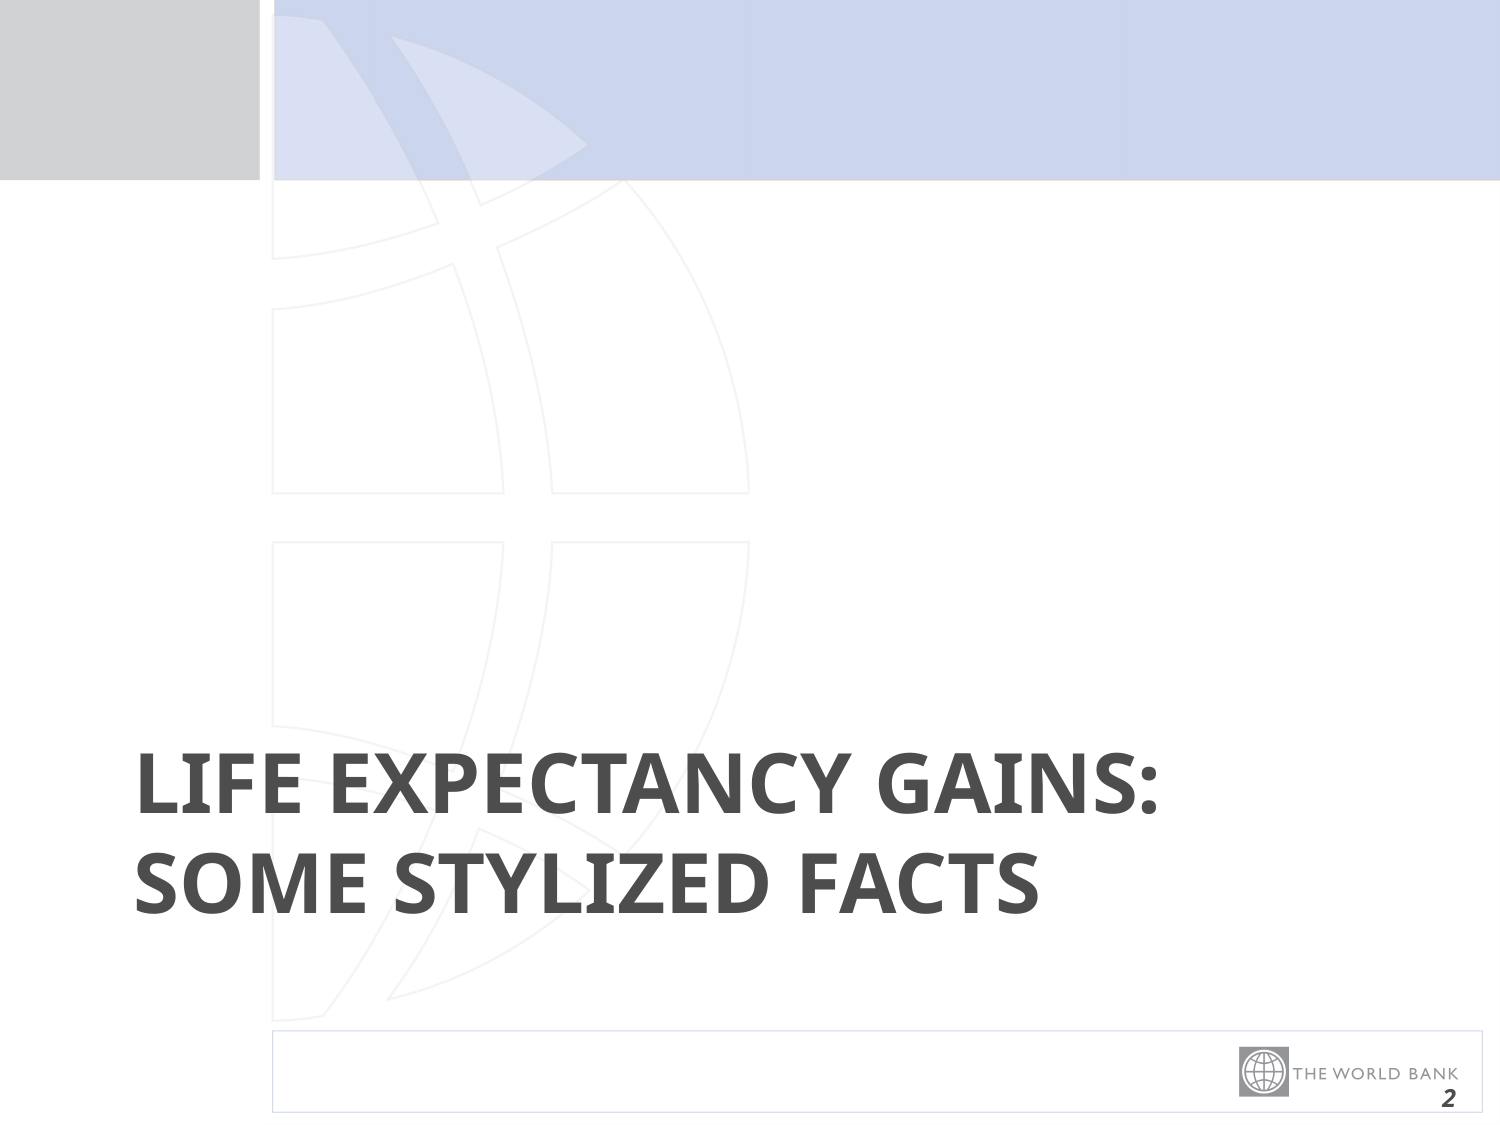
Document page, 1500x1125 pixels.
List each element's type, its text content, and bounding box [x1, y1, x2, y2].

picture [0, 0, 1500, 1125]
title LIFE EXPECTANCY GAINS: SOME STyLIZED FACTS [118, 722, 1394, 947]
